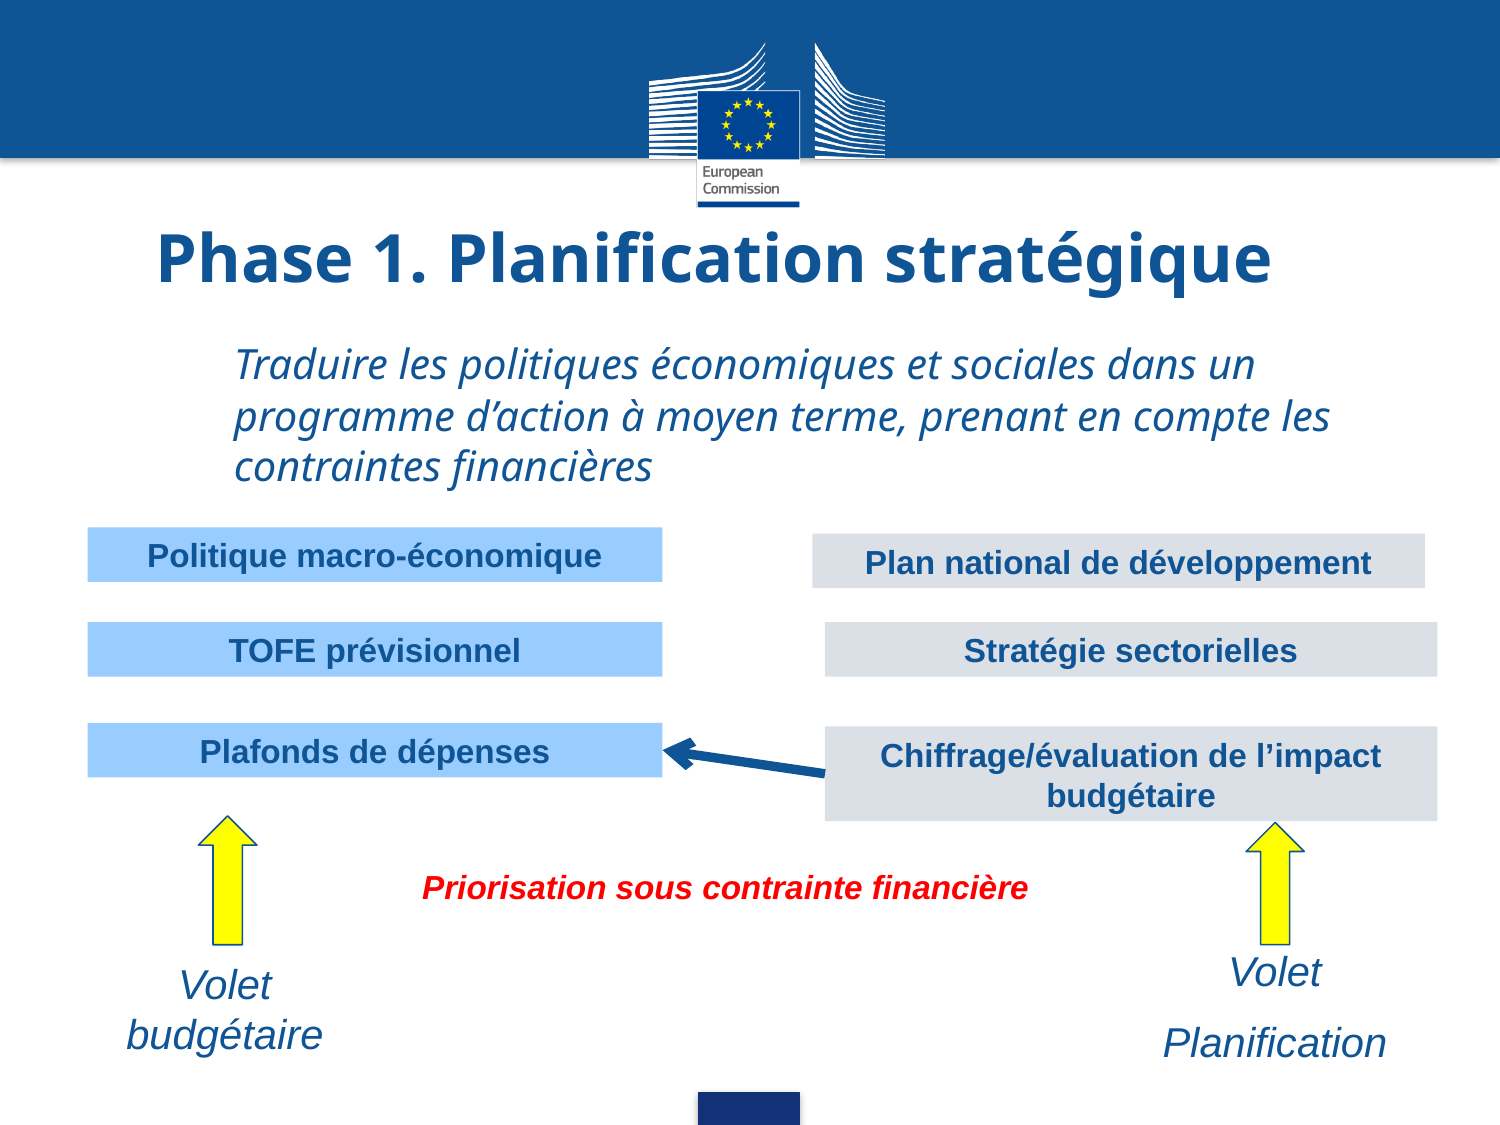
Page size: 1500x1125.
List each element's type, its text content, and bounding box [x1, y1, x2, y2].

text_box Volet budgétaire [74, 950, 375, 1065]
text_box Volet Planification [1124, 937, 1425, 1074]
text_box Plafonds de dépenses [87, 722, 663, 778]
text_box [1246, 822, 1305, 945]
text_box Politique macro-économique [87, 527, 663, 582]
picture [649, 42, 885, 208]
text_box Plan national de développement [812, 533, 1425, 589]
text_box [198, 815, 257, 945]
text_box TOFE prévisionnel [87, 622, 663, 677]
text_box Priorisation sous contrainte financière [407, 858, 1067, 914]
text_box Traduire les politiques économiques et sociales dans un programme d’action à moyen terme, prenant en compte les contraintes financières [162, 324, 1376, 504]
text_box Phase 1. Planification stratégique [53, 208, 1376, 324]
text_box Chiffrage/évaluation de l’impact budgétaire [824, 726, 1438, 822]
text_box Stratégie sectorielles [824, 622, 1438, 677]
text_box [662, 750, 826, 775]
